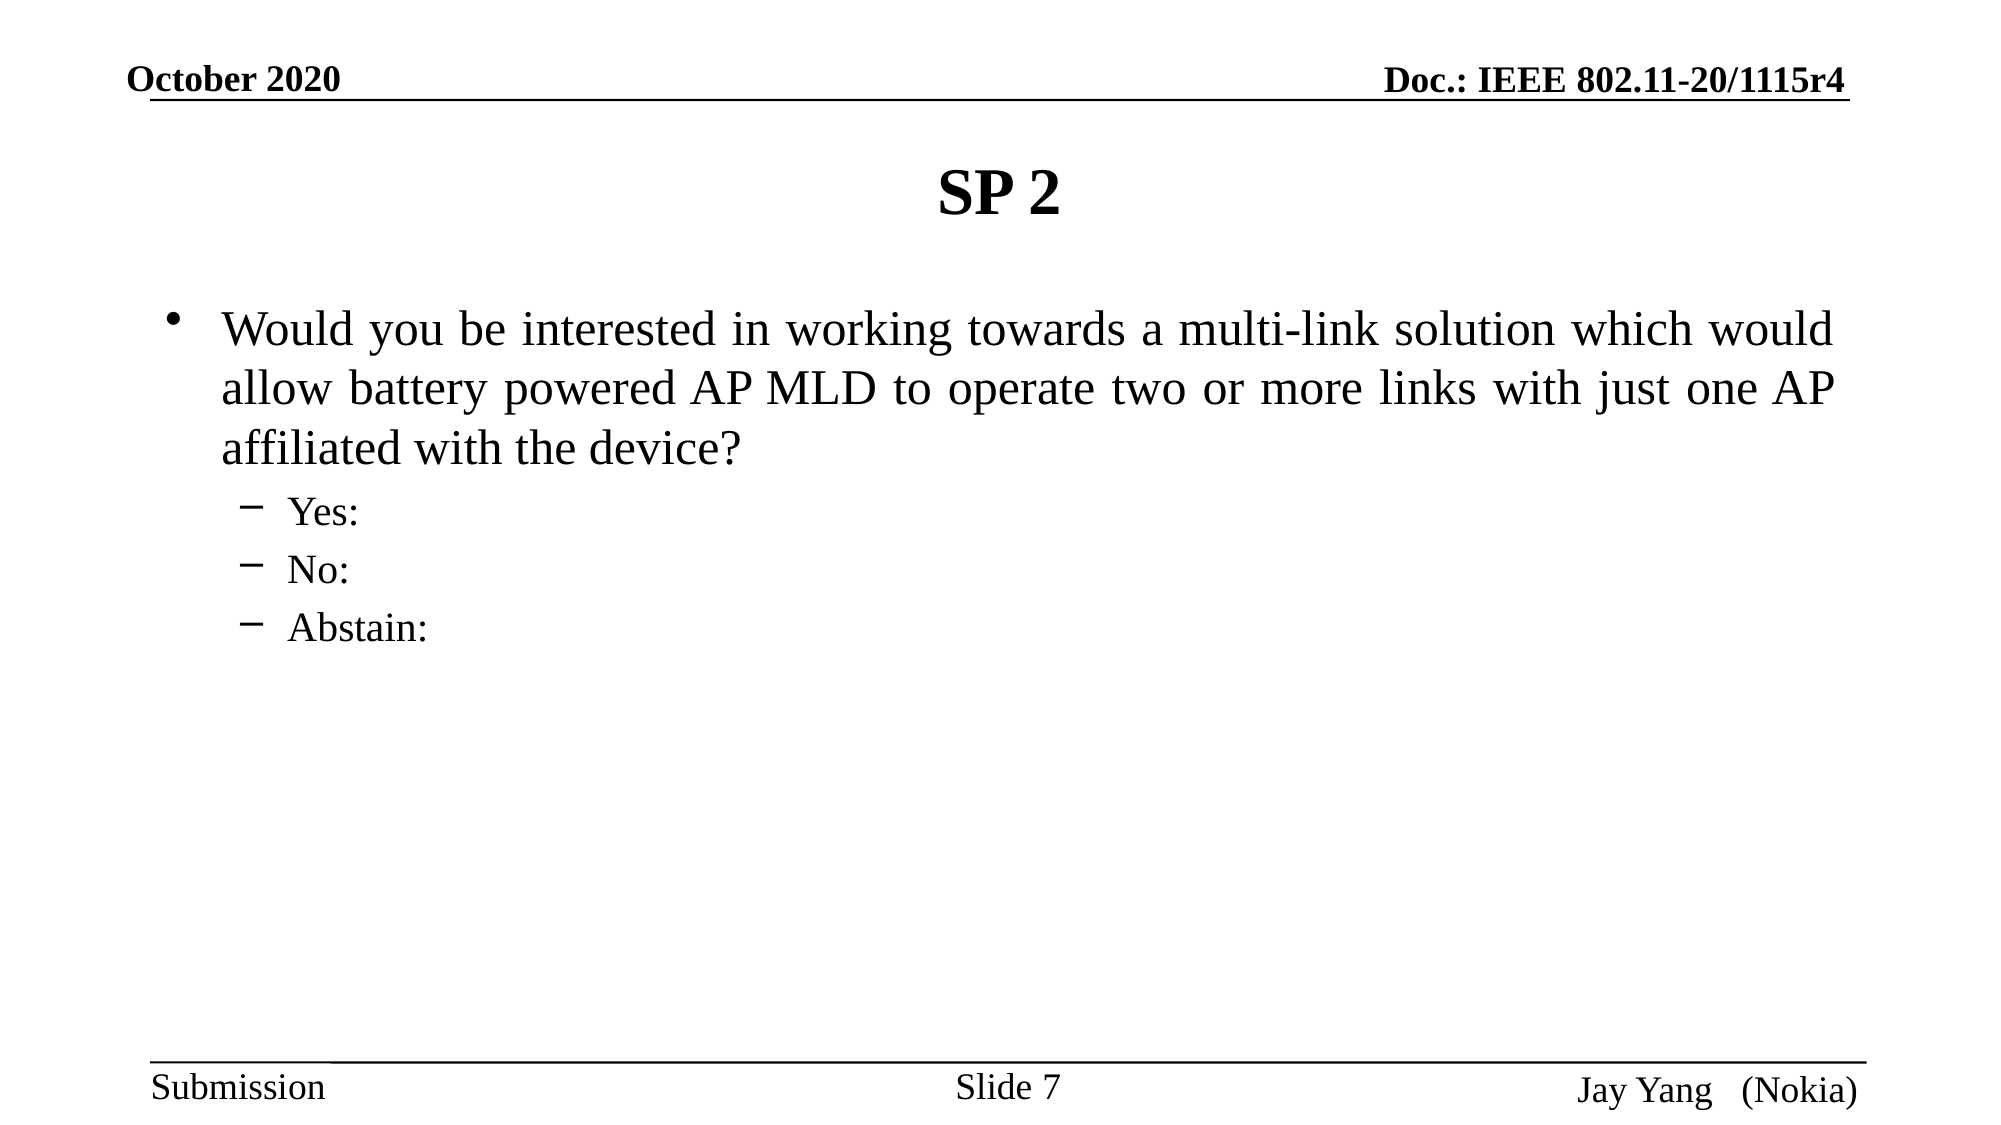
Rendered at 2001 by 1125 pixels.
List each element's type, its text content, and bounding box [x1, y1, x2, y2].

title SP 2 [149, 112, 1851, 263]
list Would you be interested in working towards a multi-link solution which would allow battery powered AP MLD to operate two or more links with just one AP affiliated with the device? Yes: No: Abstain: [149, 287, 1851, 1038]
footer Jay Yang (Nokia) [1565, 1064, 1859, 1111]
slide_number Slide 7 [942, 1061, 1075, 1108]
